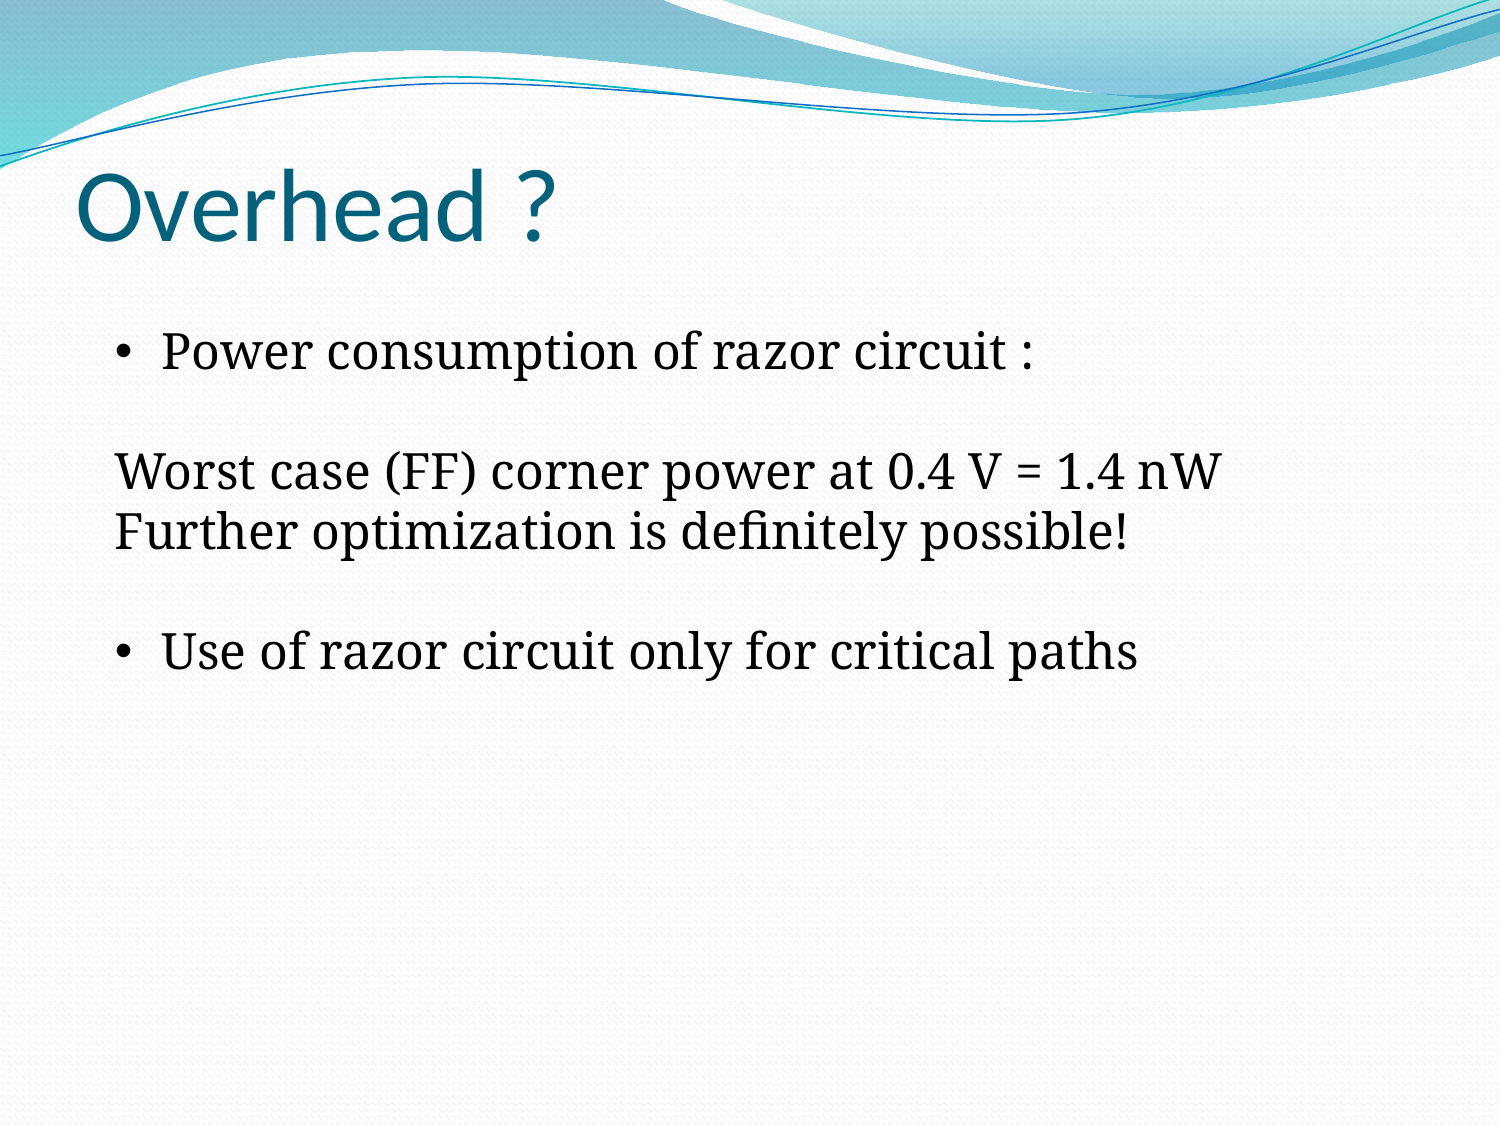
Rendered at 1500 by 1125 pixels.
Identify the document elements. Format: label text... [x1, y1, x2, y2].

title Overhead ? [75, 75, 1425, 263]
text_box Power consumption of razor circuit : Worst case (FF) corner power at 0.4 V = 1.4 nW Further optimization is definitely possible! Use of razor circuit only for critical paths [99, 312, 1325, 808]
